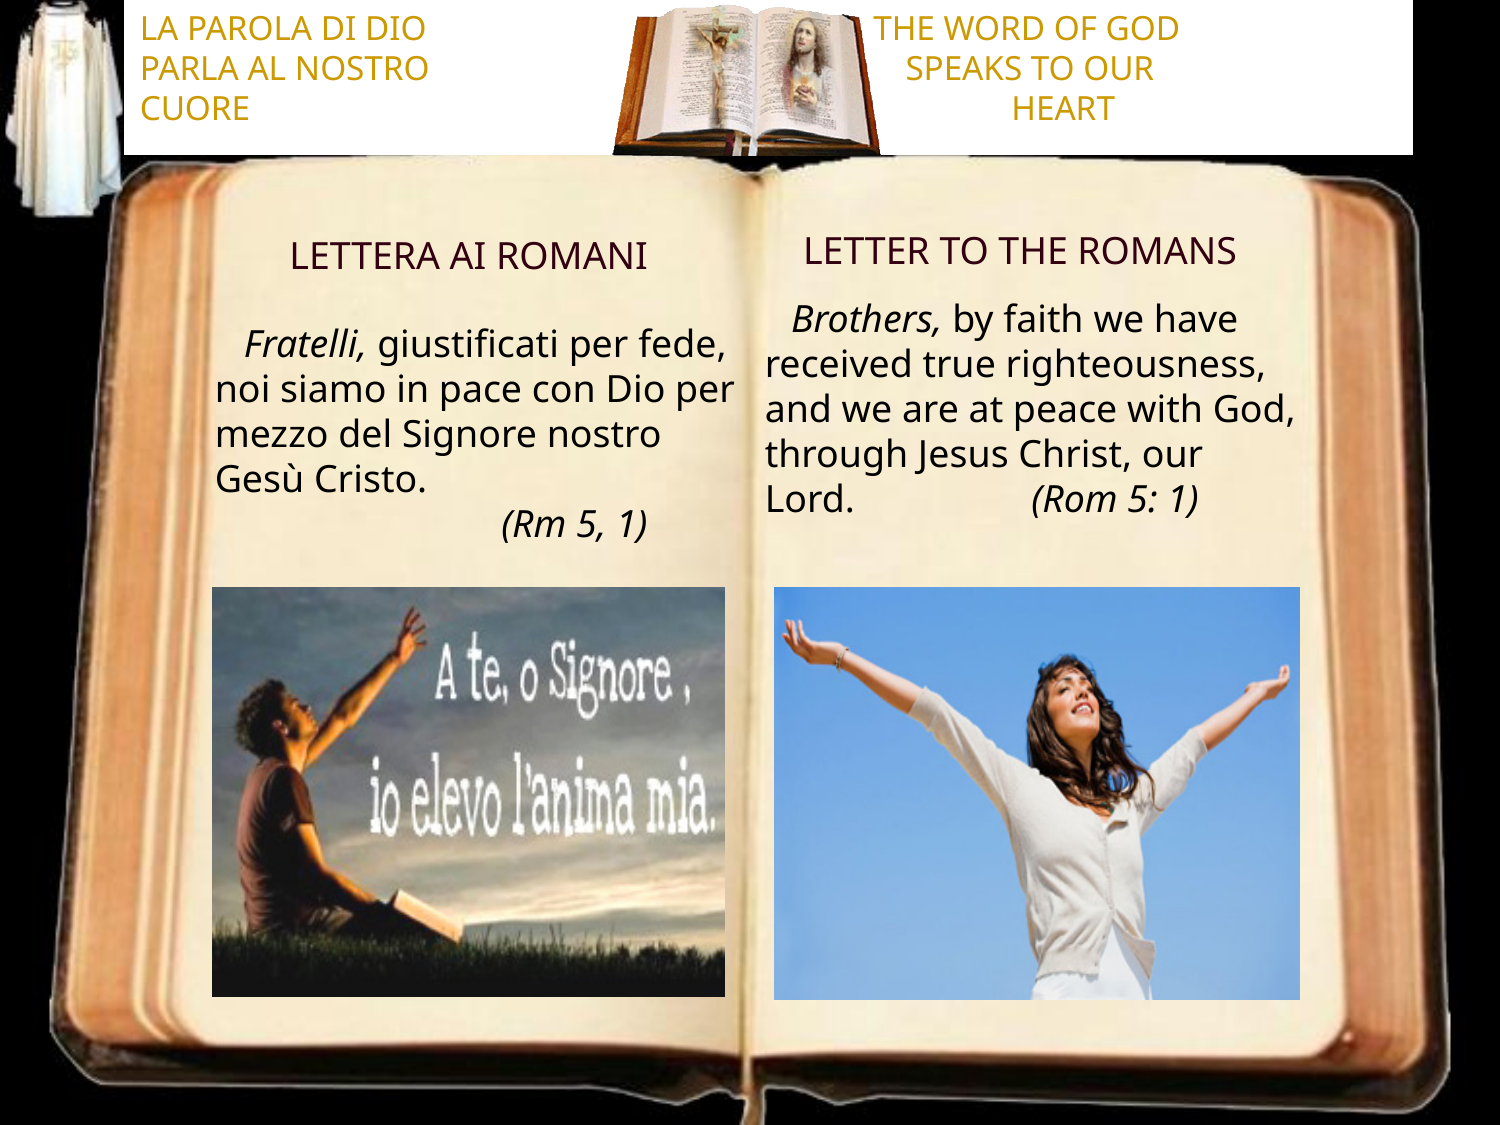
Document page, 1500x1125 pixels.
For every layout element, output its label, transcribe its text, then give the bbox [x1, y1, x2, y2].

text_box LETTERA AI ROMANI [212, 224, 725, 285]
text_box LA PAROLA DI DIO THE WORD OF GOD PARLA AL NOSTRO SPEAKS TO OUR CUORE HEART [124, 0, 612, 155]
text_box Fratelli, giustificati per fede, noi siamo in pace con Dio per mezzo del Signore nostro Gesù Cristo. (Rm 5, 1) [200, 312, 763, 553]
title LETTER TO THE ROMANS [737, 212, 1313, 288]
text_box LA PAROLA DI DIO THE WORD OF GOD PARLA AL NOSTRO SPEAKS TO OUR CUORE HEART [888, 0, 1413, 155]
text_box Brothers, by faith we have received true righteousness, and we are at peace with God, through Jesus Christ, our Lord. (Rom 5: 1) [750, 287, 1313, 528]
picture [0, 0, 1500, 1125]
